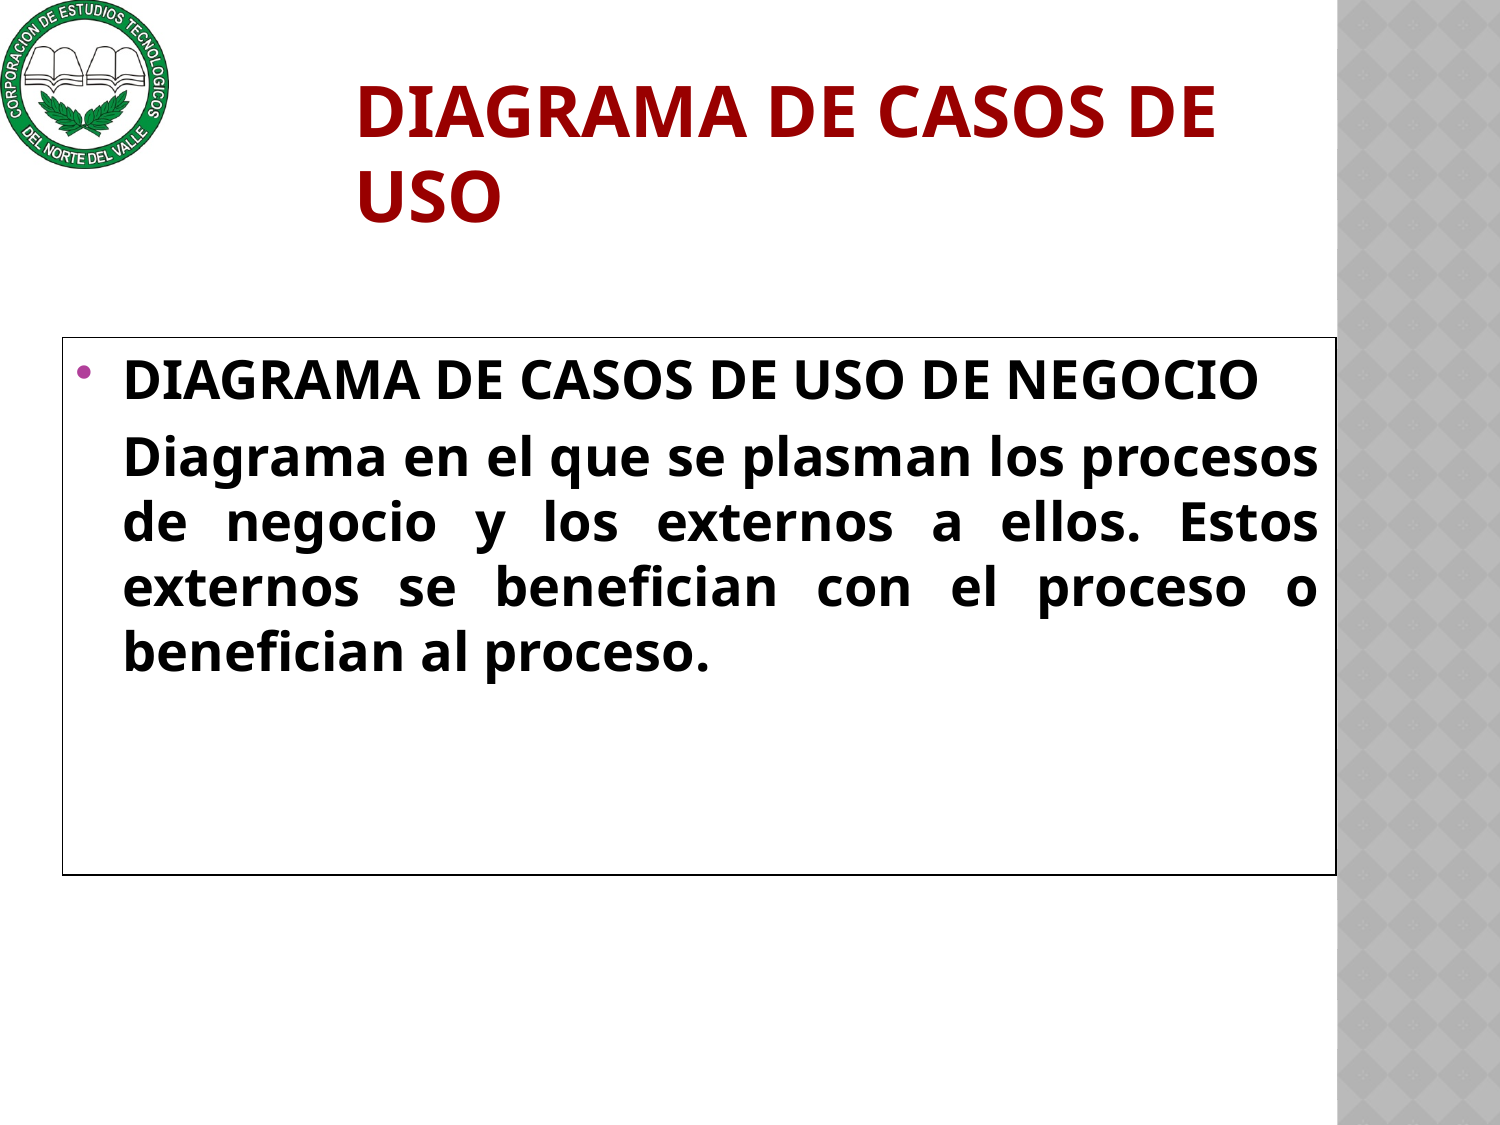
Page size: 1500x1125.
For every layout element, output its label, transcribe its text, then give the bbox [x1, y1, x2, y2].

list DIAGRAMA DE CASOS DE USO DE NEGOCIO Diagrama en el que se plasman los procesos de negocio y los externos a ellos. Estos externos se benefician con el proceso o benefician al proceso. [62, 337, 1337, 876]
title Diagrama de Casos de Uso [339, 58, 1340, 247]
picture [0, 0, 169, 169]
